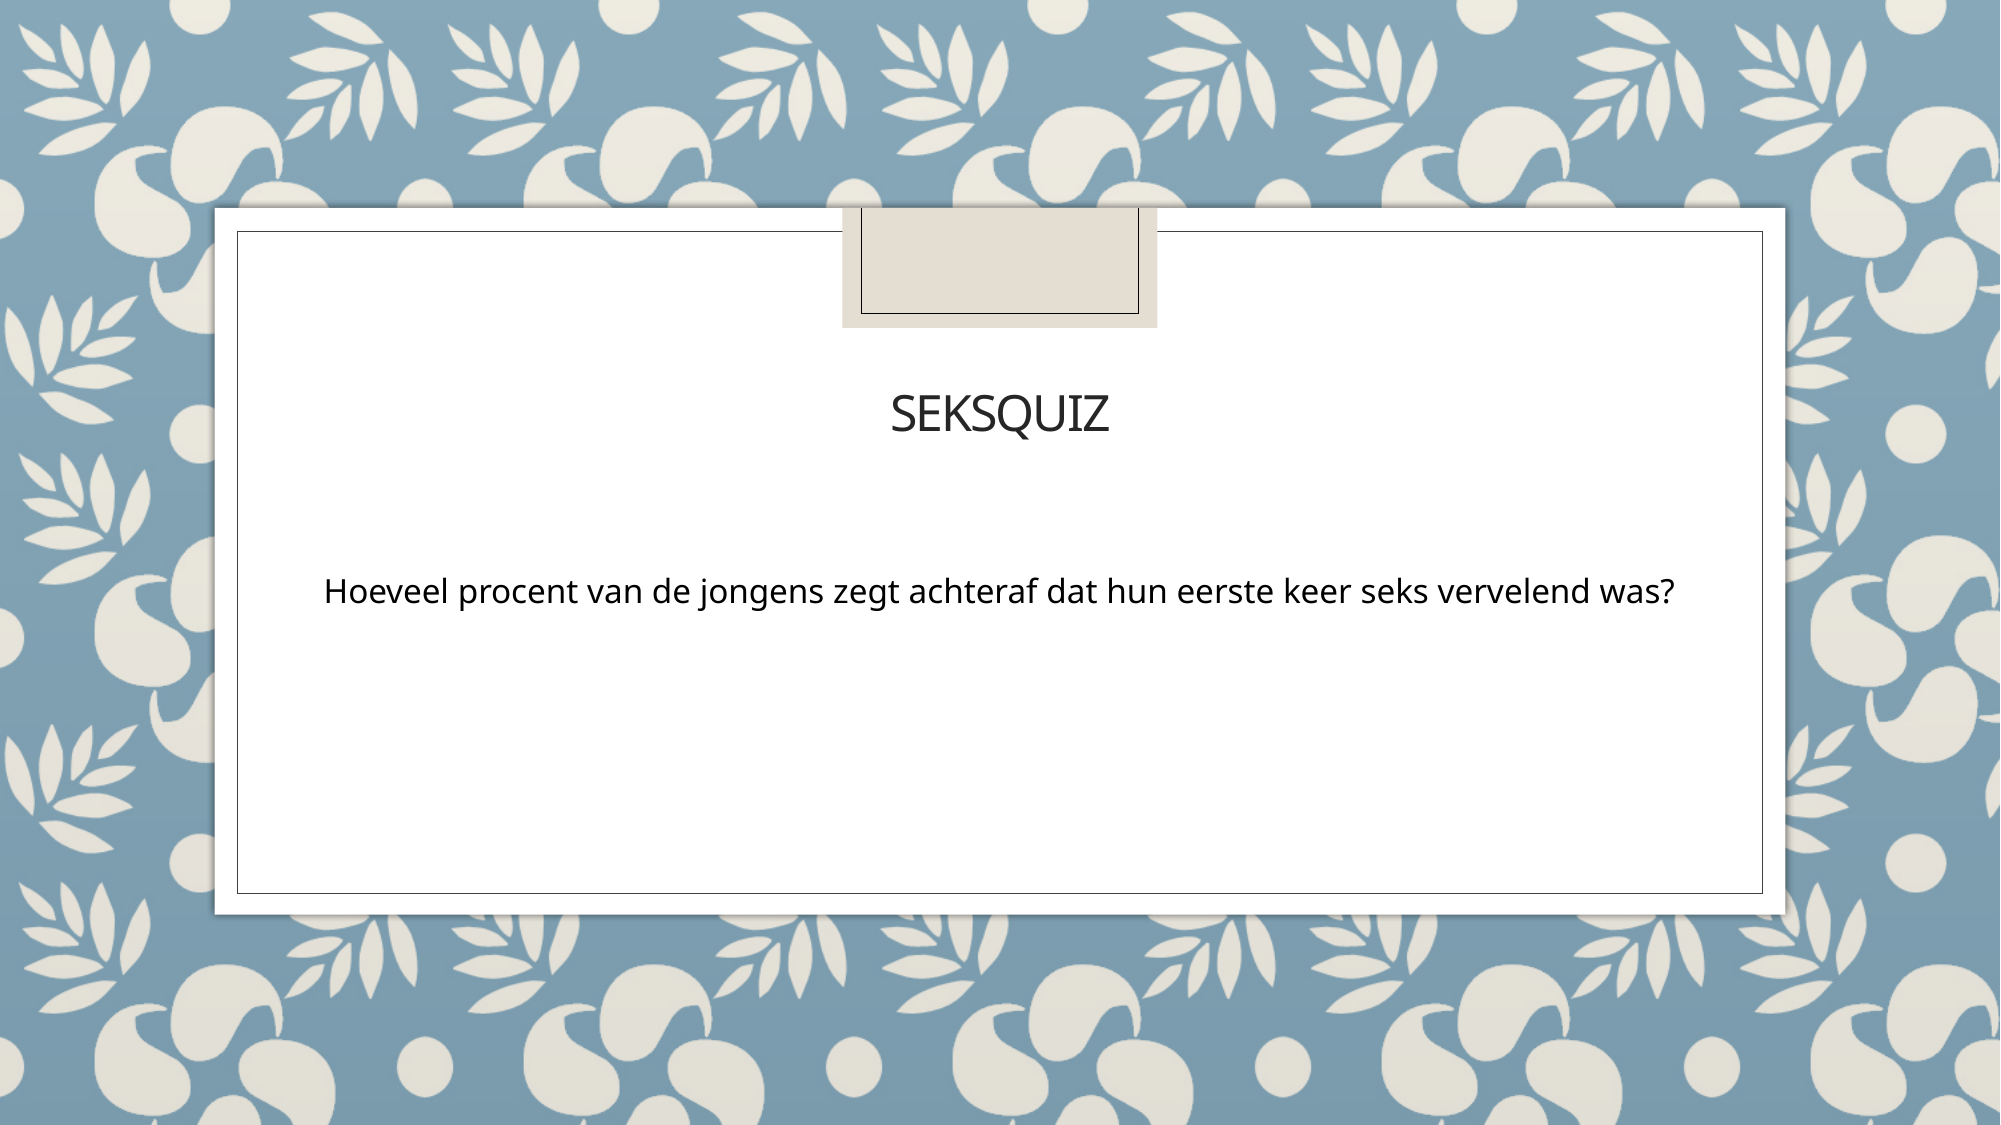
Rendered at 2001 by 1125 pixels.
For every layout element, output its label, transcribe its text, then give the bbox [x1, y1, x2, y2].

title Seksquiz [256, 343, 1745, 491]
list Hoeveel procent van de jongens zegt achteraf dat hun eerste keer seks vervelend was? [256, 562, 1745, 638]
